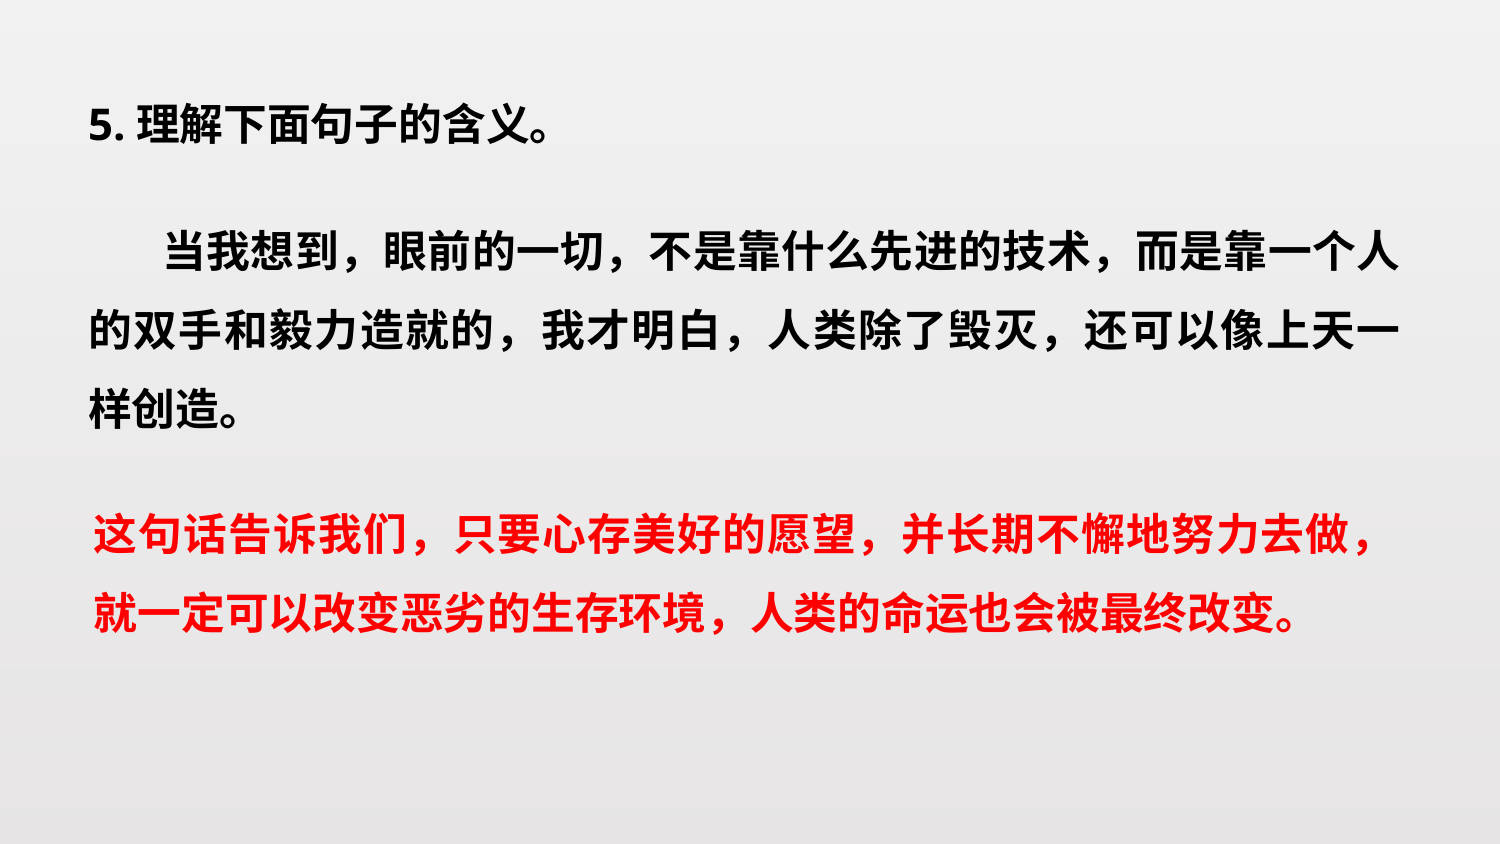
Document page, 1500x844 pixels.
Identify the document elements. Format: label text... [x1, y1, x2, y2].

text_box 5.理解下面句子的含义。 [76, 91, 1341, 155]
text_box 这句话告诉我们，只要心存美好的愿望，并长期不懈地努力去做，就一定可以改变恶劣的生存环境，人类的命运也会被最终改变。 [82, 474, 1406, 644]
text_box 当我想到，眼前的一切，不是靠什么先进的技术，而是靠一个人的双手和毅力造就的，我才明白，人类除了毁灭，还可以像上天一样创造。 [76, 191, 1412, 440]
